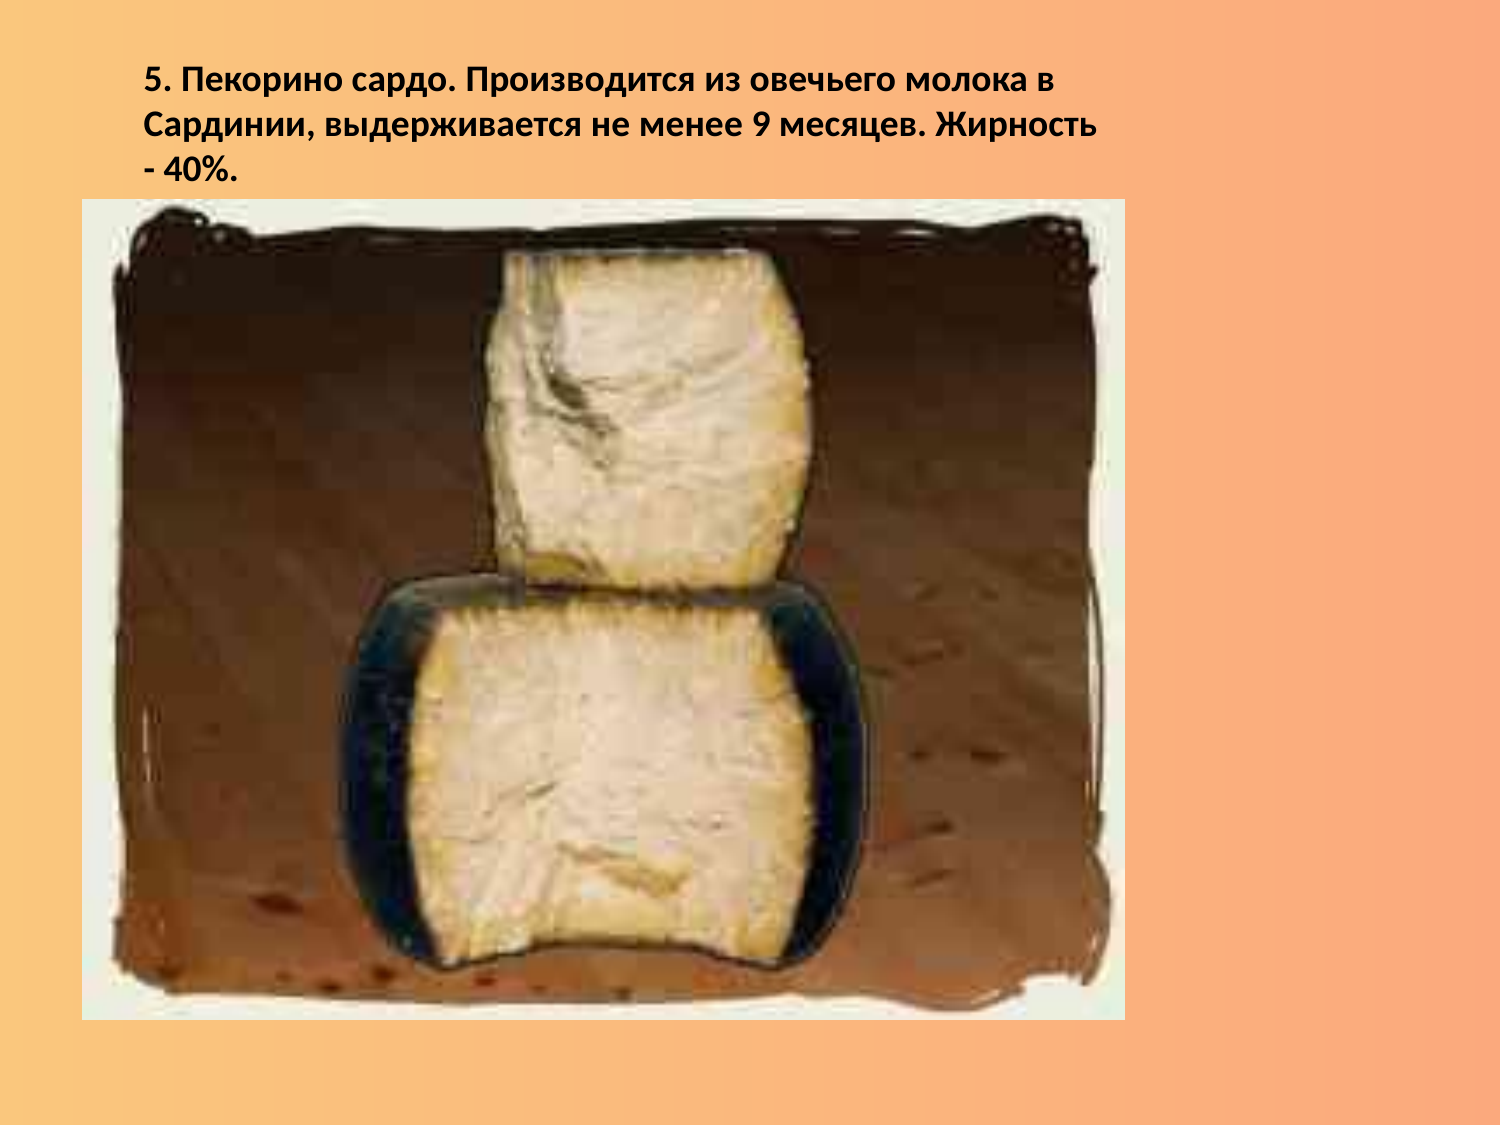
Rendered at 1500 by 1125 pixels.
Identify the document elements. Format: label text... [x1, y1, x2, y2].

text_box 5. Пекорино сардо. Производится из овечьего молока в Сардинии, выдерживается не менее 9 месяцев. Жирность - 40%. [128, 46, 1125, 197]
picture [81, 198, 1126, 1020]
